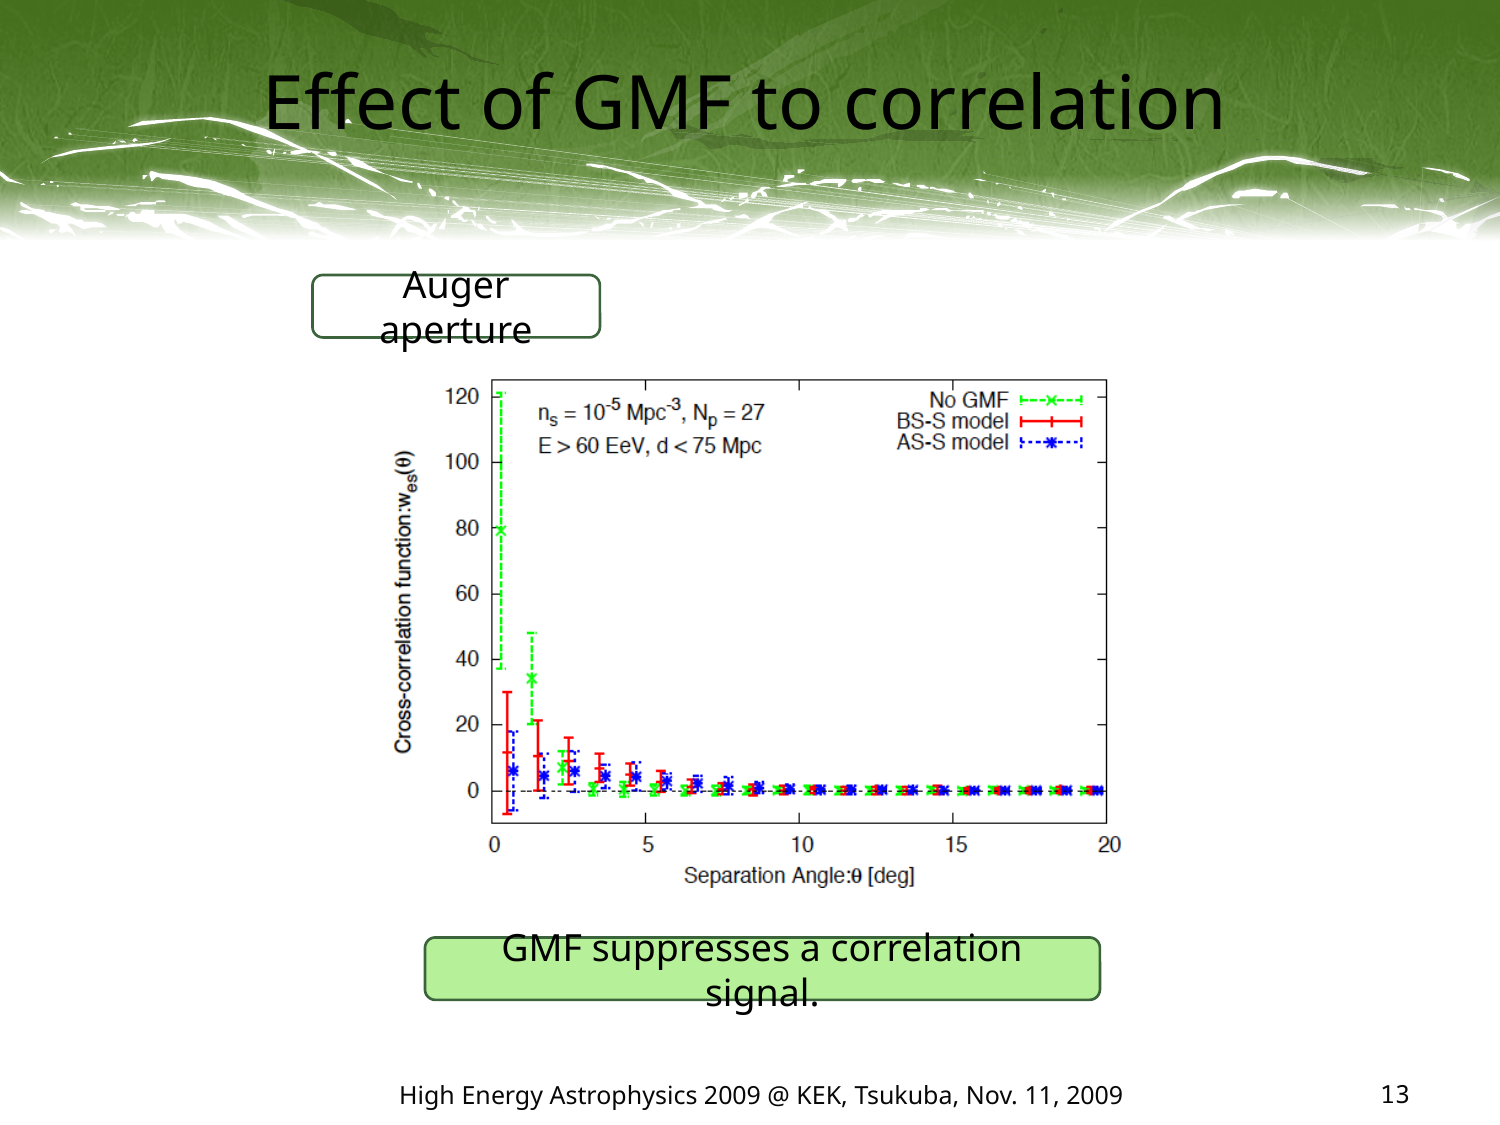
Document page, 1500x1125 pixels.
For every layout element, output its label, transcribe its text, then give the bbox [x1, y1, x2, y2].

title Effect of GMF to correlation [70, 35, 1421, 164]
text_box GMF suppresses a correlation signal. [423, 936, 1102, 1002]
picture [387, 372, 1122, 888]
text_box Auger aperture [311, 273, 602, 339]
slide_number 13 [1347, 1065, 1425, 1125]
footer High Energy Astrophysics 2009 @ KEK, Tsukuba, Nov. 11, 2009 [269, 1065, 1254, 1125]
